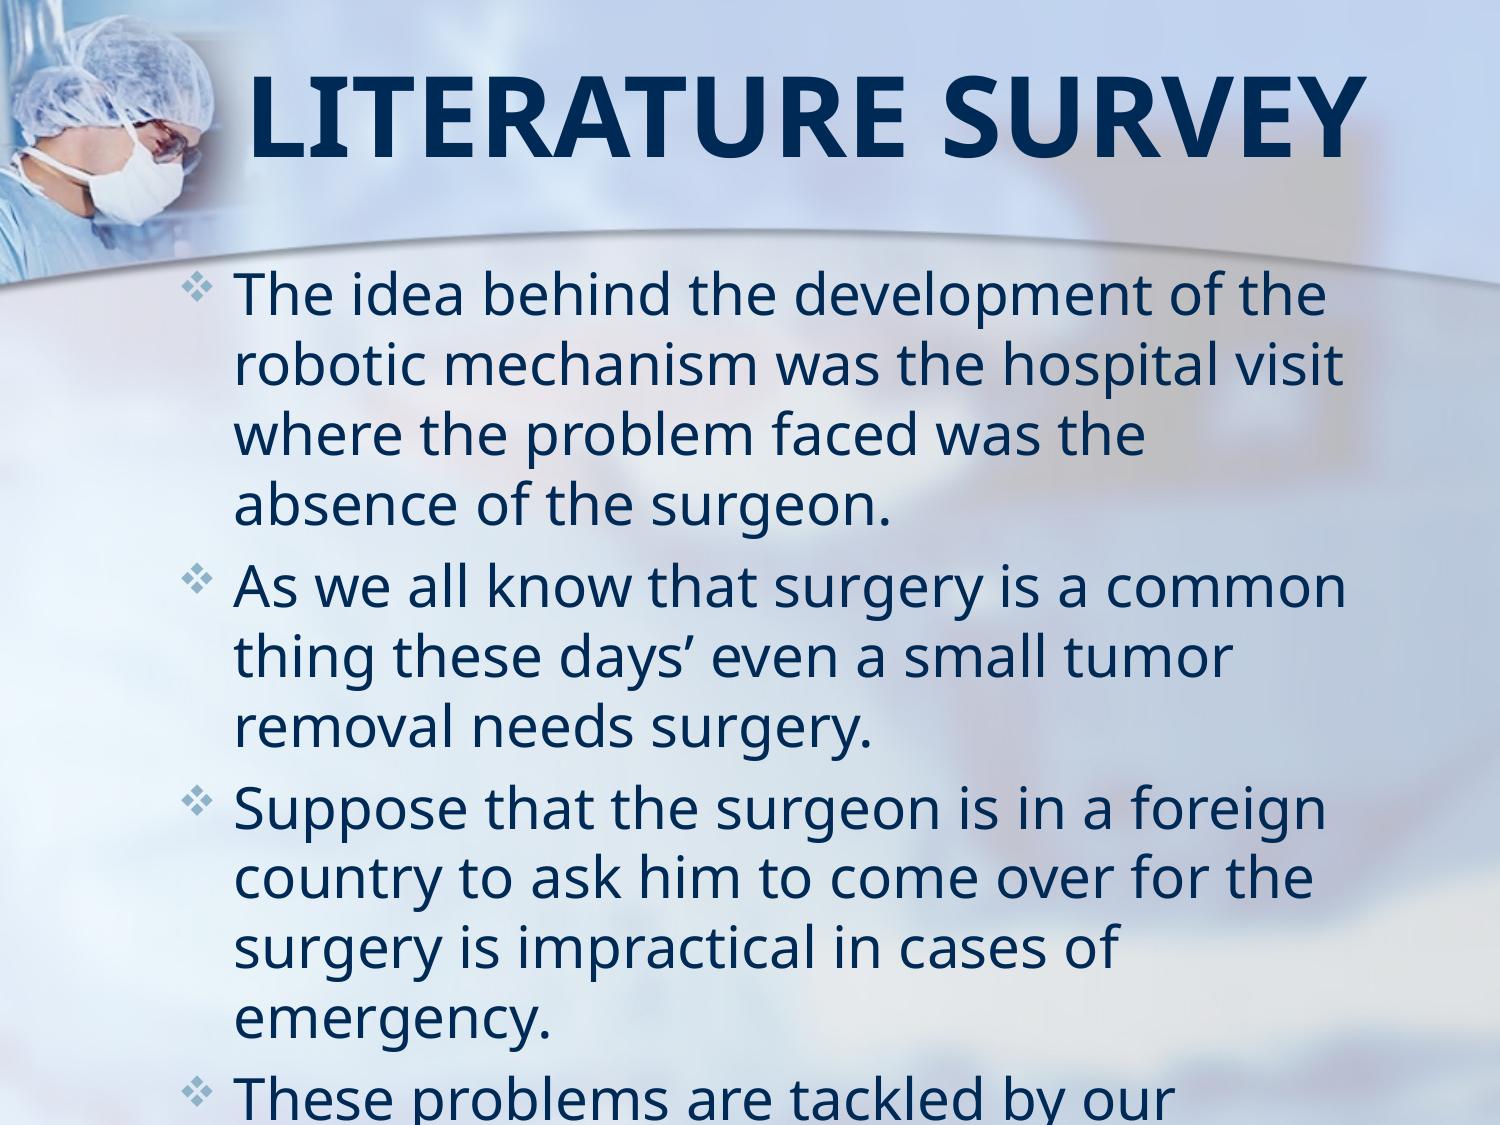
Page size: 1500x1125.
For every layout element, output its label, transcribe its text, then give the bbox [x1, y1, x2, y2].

picture [0, 0, 1500, 1125]
list The idea behind the development of the robotic mechanism was the hospital visit where the problem faced was the absence of the surgeon. As we all know that surgery is a common thing these days’ even a small tumor removal needs surgery. Suppose that the surgeon is in a foreign country to ask him to come over for the surgery is impractical in cases of emergency. These problems are tackled by our Robotic arm which is fully automated. [162, 249, 1376, 1026]
title Literature survey [199, 24, 1413, 201]
